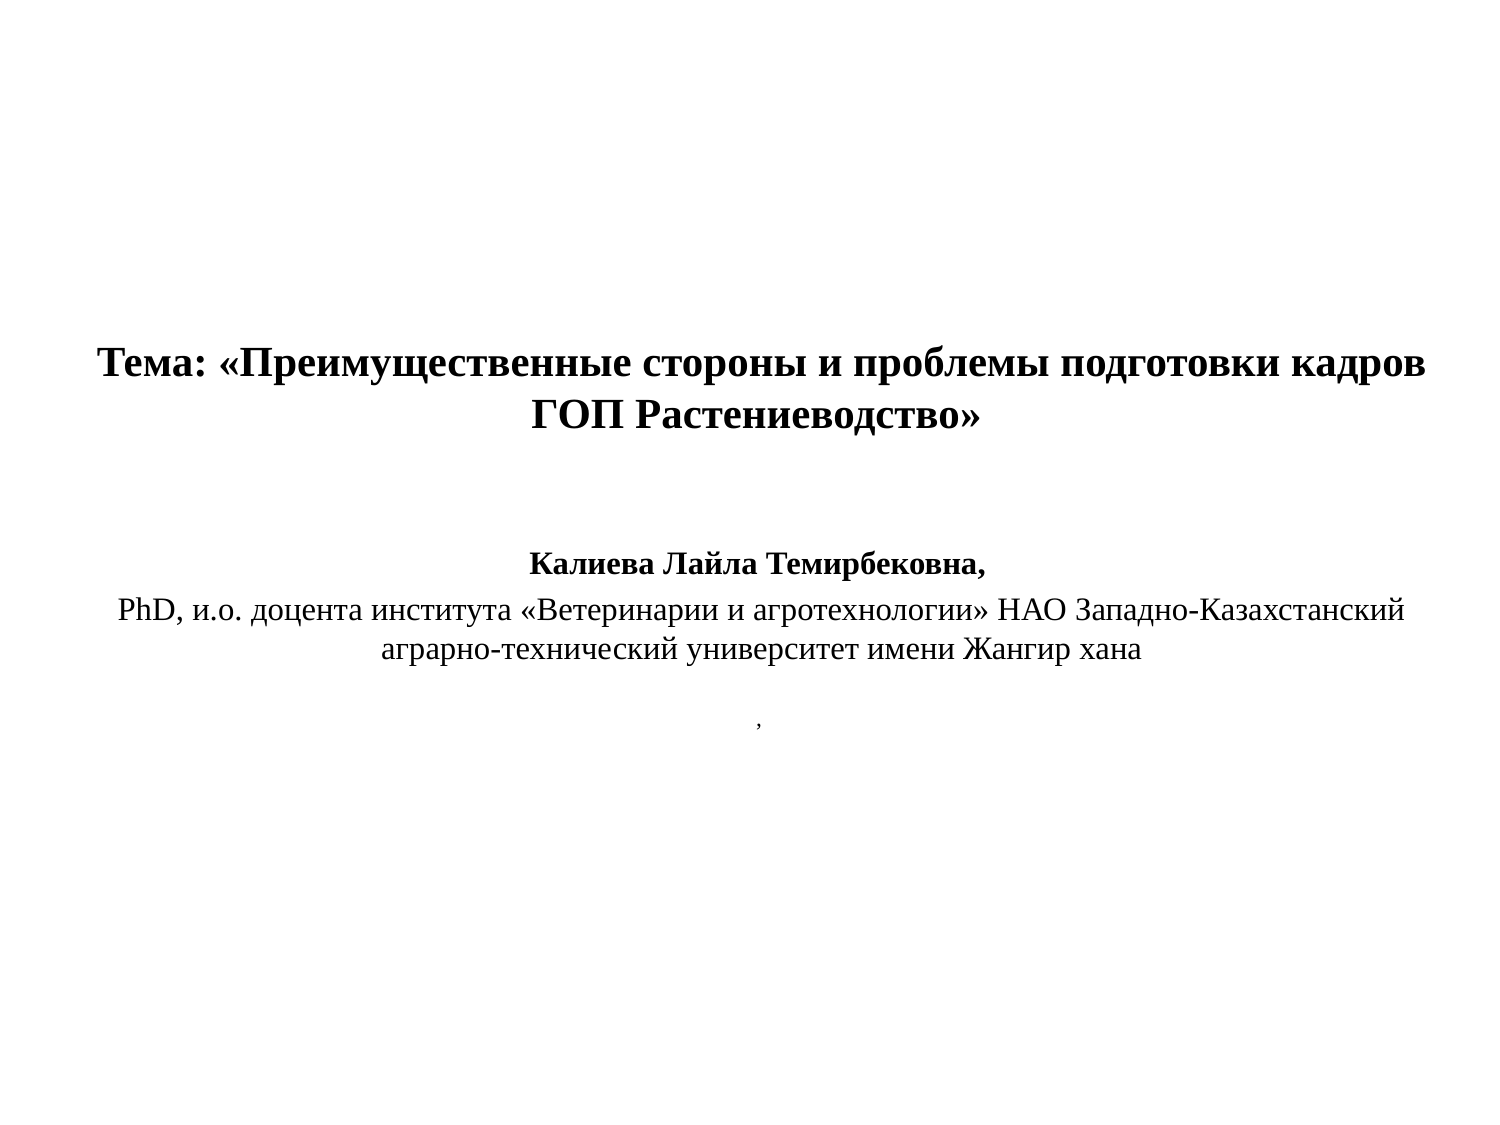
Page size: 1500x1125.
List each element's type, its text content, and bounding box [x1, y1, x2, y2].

subtitle Тема: «Преимущественные стороны и проблемы подготовки кадров ГОП Растениеводство» Калиева Лайла Темирбековна, PhD, и.о. доцента института «Ветеринарии и агротехнологии» НАО Западно-Казахстанский аграрно-технический университет имени Жангир хана , [64, 326, 1459, 740]
